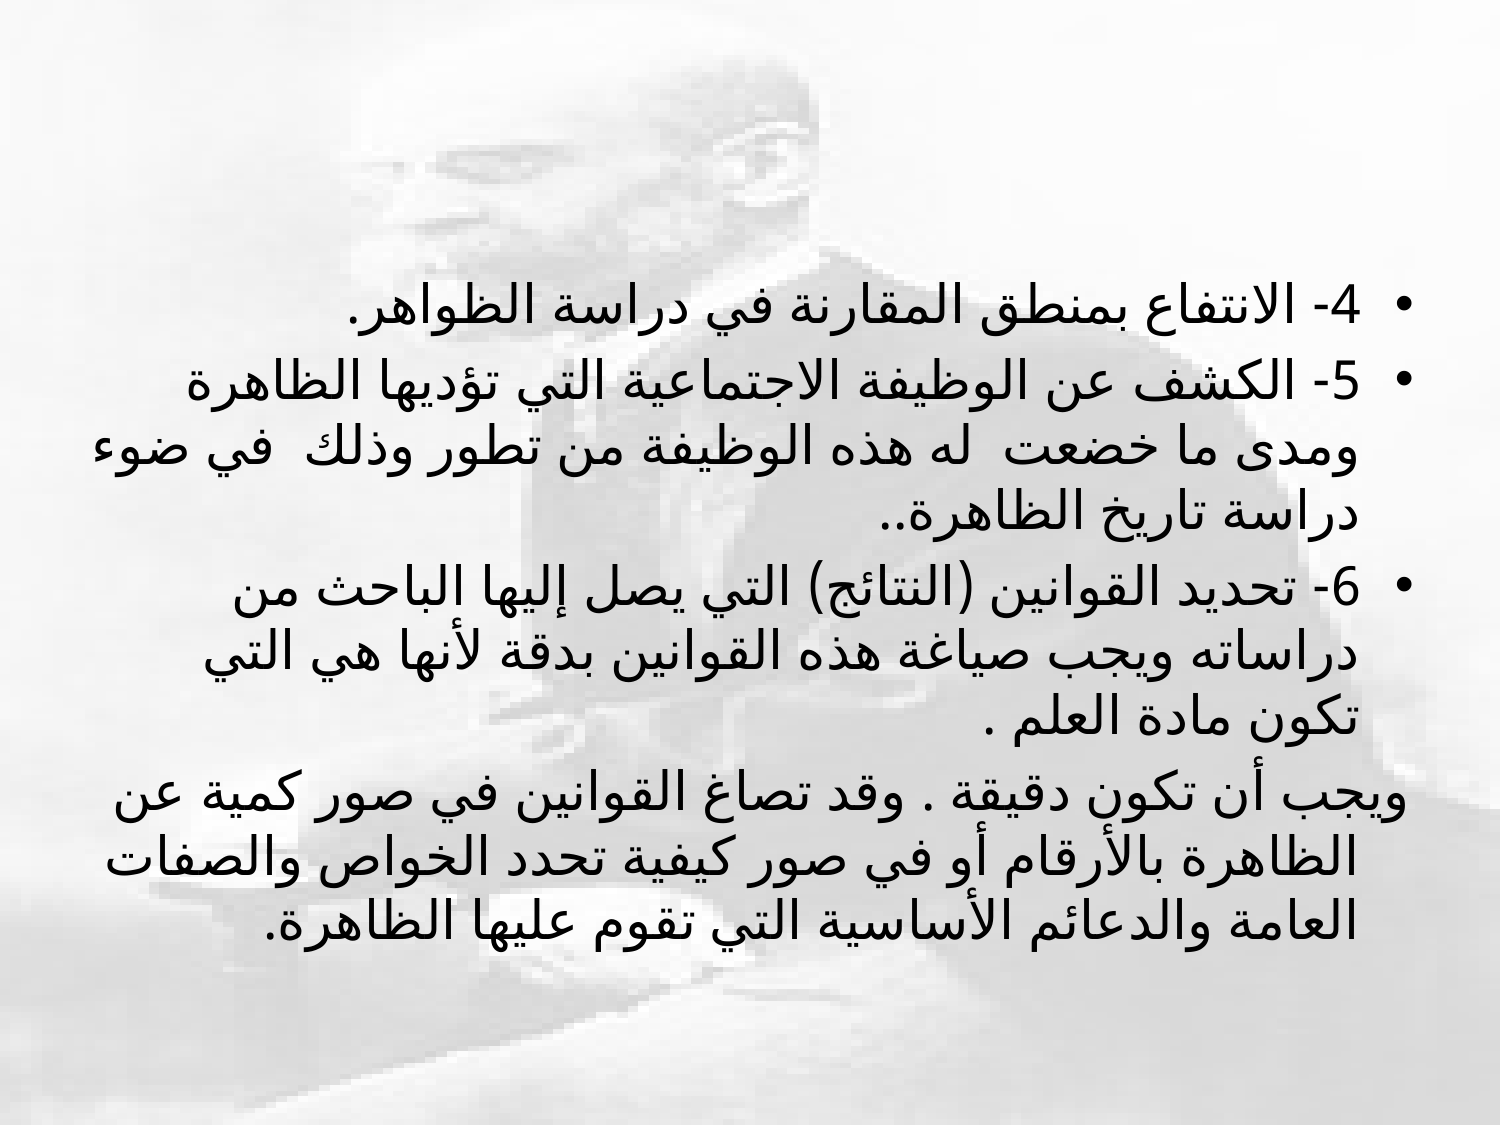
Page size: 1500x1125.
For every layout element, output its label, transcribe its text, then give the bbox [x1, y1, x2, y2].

list 4- الانتفاع بمنطق المقارنة في دراسة الظواهر. 5- الكشف عن الوظيفة الاجتماعية التي تؤديها الظاهرة ومدى ما خضعت له هذه الوظيفة من تطور وذلك في ضوء دراسة تاريخ الظاهرة.. 6- تحديد القوانين (النتائج) التي يصل إليها الباحث من دراساته ويجب صياغة هذه القوانين بدقة لأنها هي التي تكون مادة العلم . ويجب أن تكون دقيقة . وقد تصاغ القوانين في صور كمية عن الظاهرة بالأرقام أو في صور كيفية تحدد الخواص والصفات العامة والدعائم الأساسية التي تقوم عليها الظاهرة. [75, 262, 1425, 1005]
